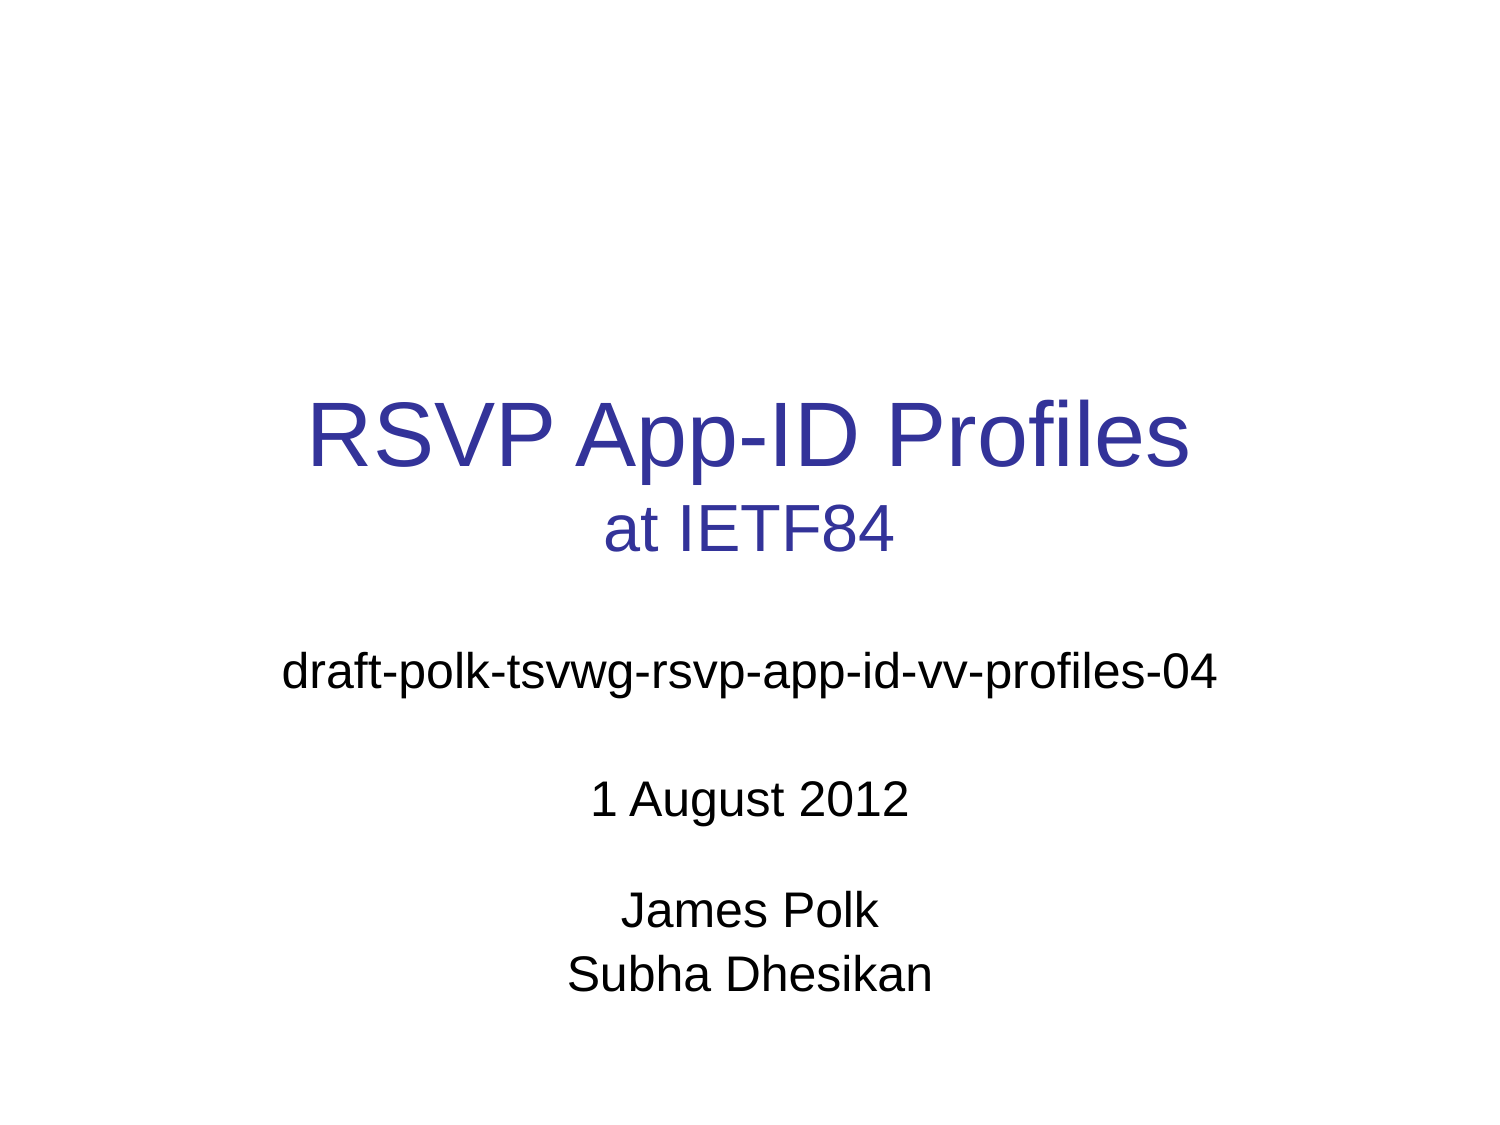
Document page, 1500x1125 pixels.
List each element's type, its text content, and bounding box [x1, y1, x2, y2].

subtitle draft-polk-tsvwg-rsvp-app-id-vv-profiles-04 1 August 2012 James Polk Subha Dhesikan [224, 637, 1276, 926]
title RSVP App-ID Profiles at IETF84 [112, 349, 1388, 591]
